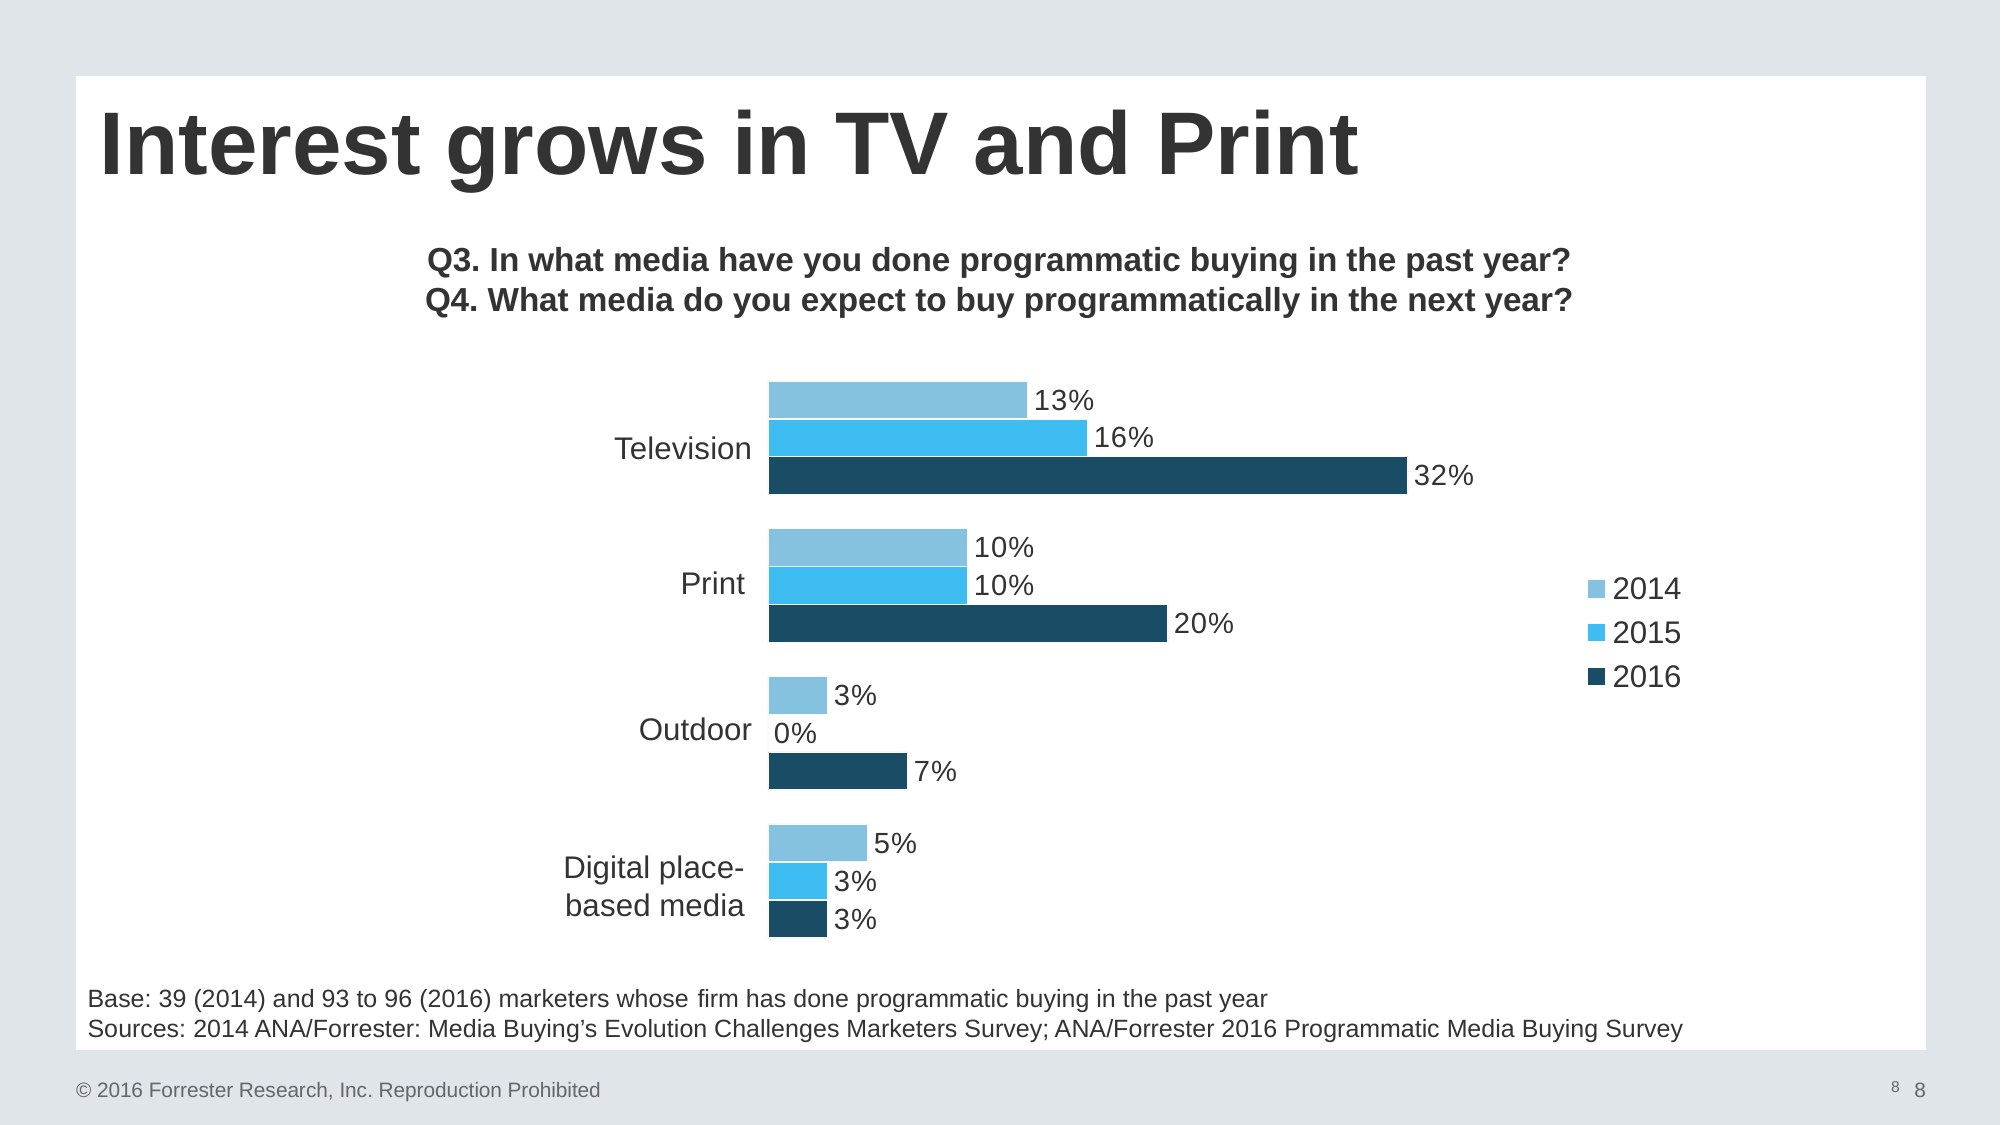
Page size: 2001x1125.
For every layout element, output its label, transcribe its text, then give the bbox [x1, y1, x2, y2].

text_box Q3. In what media have you done programmatic buying in the past year? Q4. What media do you expect to buy programmatically in the next year? [366, 238, 1634, 281]
title Interest grows in TV and Print [99, 97, 1900, 195]
chart [309, 283, 1840, 958]
text_box Base: 39 (2014) and 93 to 96 (2016) marketers whose firm has done programmatic buying in the past year Sources: 2014 ANA/Forrester: Media Buying’s Evolution Challenges Marketers Survey; ANA/Forrester 2016 Programmatic Media Buying Survey [87, 983, 1913, 1046]
